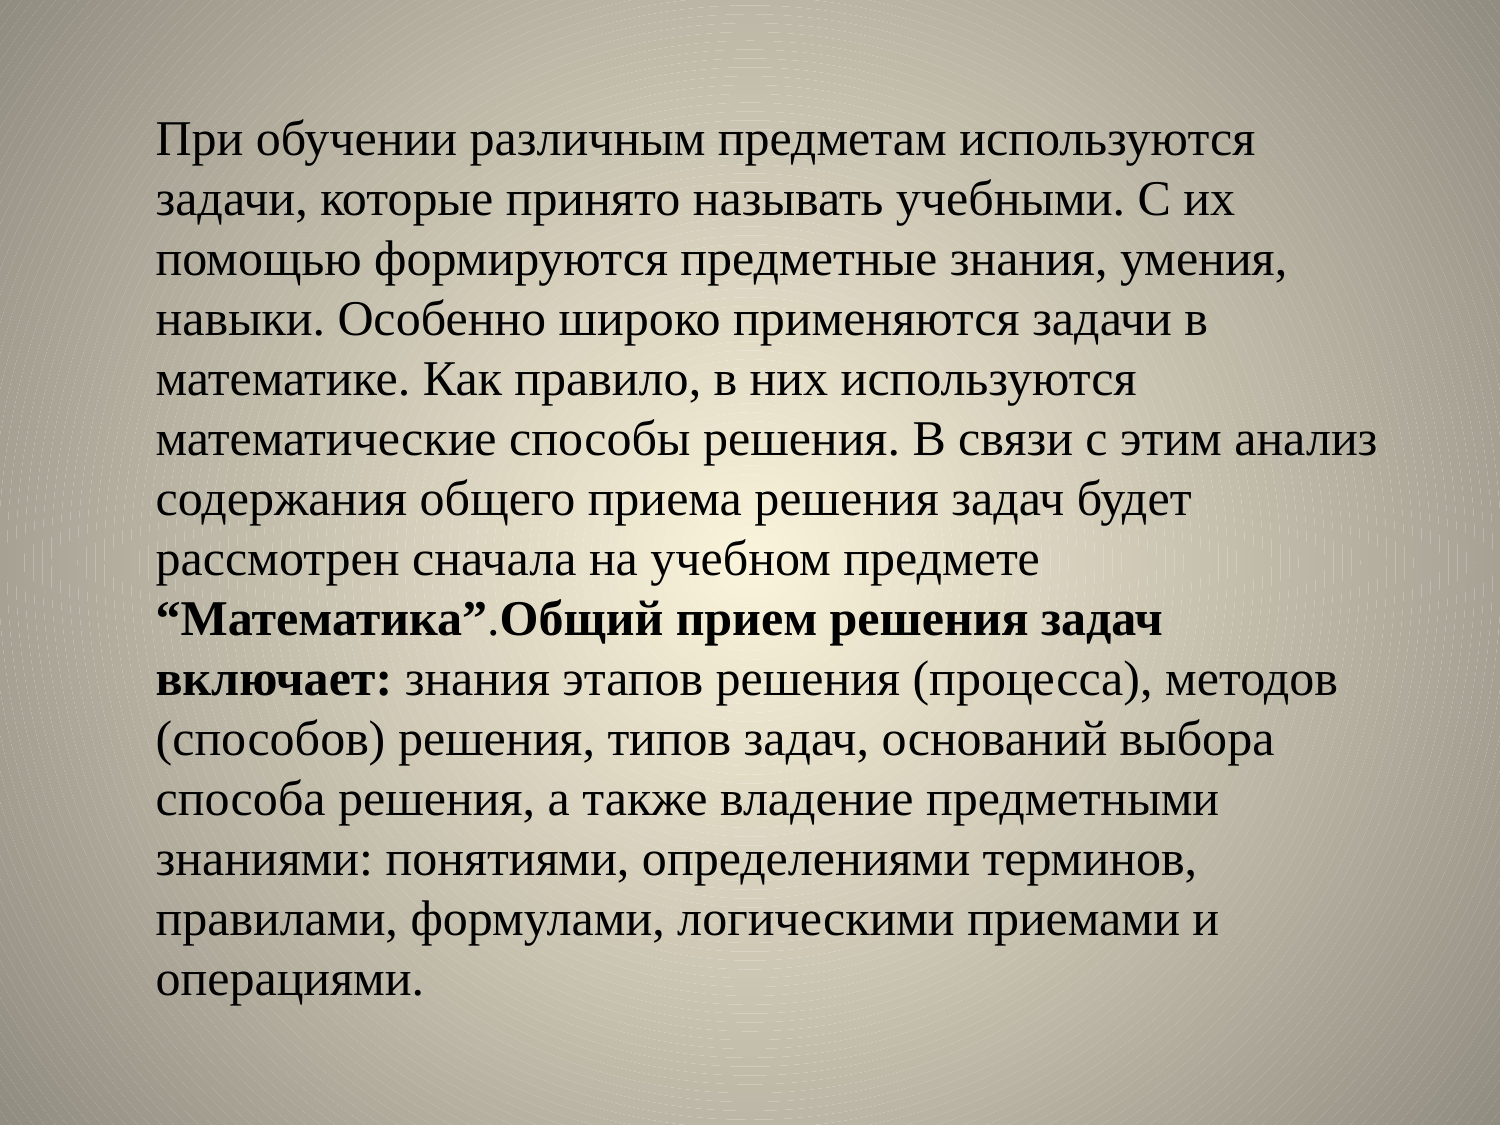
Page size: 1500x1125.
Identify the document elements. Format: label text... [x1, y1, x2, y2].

text_box При обучении различным предметам используются задачи, которые принято называть учебными. С их помощью формируются предметные знания, умения, навыки. Особенно широко применяются задачи в математике. Как правило, в них используются математические способы решения. В связи с этим анализ содержания общего приема решения задач будет рассмотрен сначала на учебном предмете “Математика”.Общий прием решения задач включает: знания этапов решения (процесса), методов (способов) решения, типов задач, оснований выбора способа решения, а также владение предметными знаниями: понятиями, определениями терминов, правилами, формулами, логическими приемами и операциями. [140, 98, 1418, 1014]
